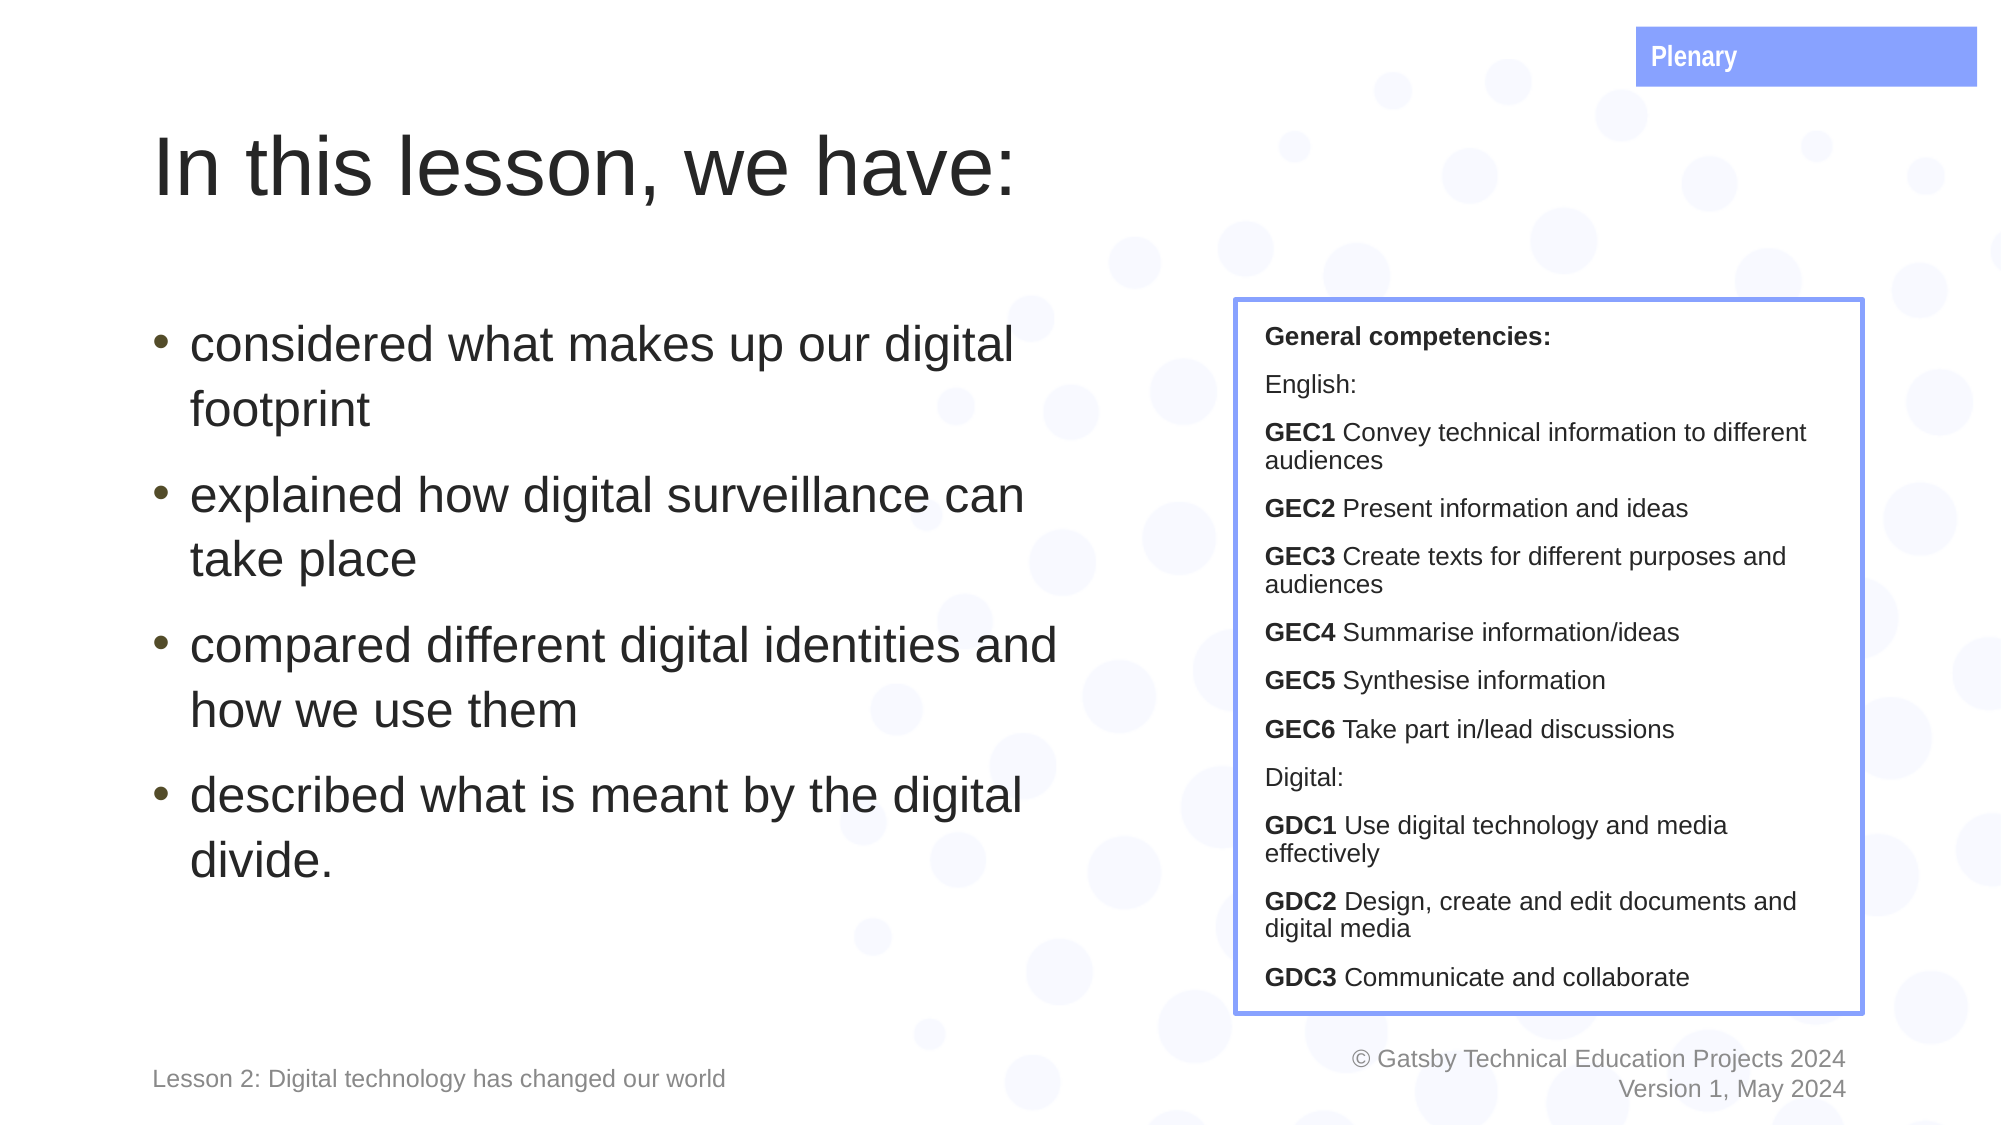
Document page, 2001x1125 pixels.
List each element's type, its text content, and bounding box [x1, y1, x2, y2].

list General competencies: English: GEC1 Convey technical information to different audiences GEC2 Present information and ideas GEC3 Create texts for different purposes and audiences GEC4 Summarise information/ideas GEC5 Synthesise information GEC6 Take part in/lead discussions Digital: GDC1 Use digital technology and media effectively GDC2 Design, create and edit documents and digital media GDC3 Communicate and collaborate [1233, 297, 1865, 1016]
list Plenary [1636, 26, 1978, 87]
title In this lesson, we have: [137, 59, 1863, 278]
list considered what makes up our digital footprint explained how digital surveillance can take place compared different digital identities and how we use them described what is meant by the digital divide. [137, 299, 1188, 1014]
list Lesson 2: Digital technology has changed our world [137, 1042, 924, 1110]
